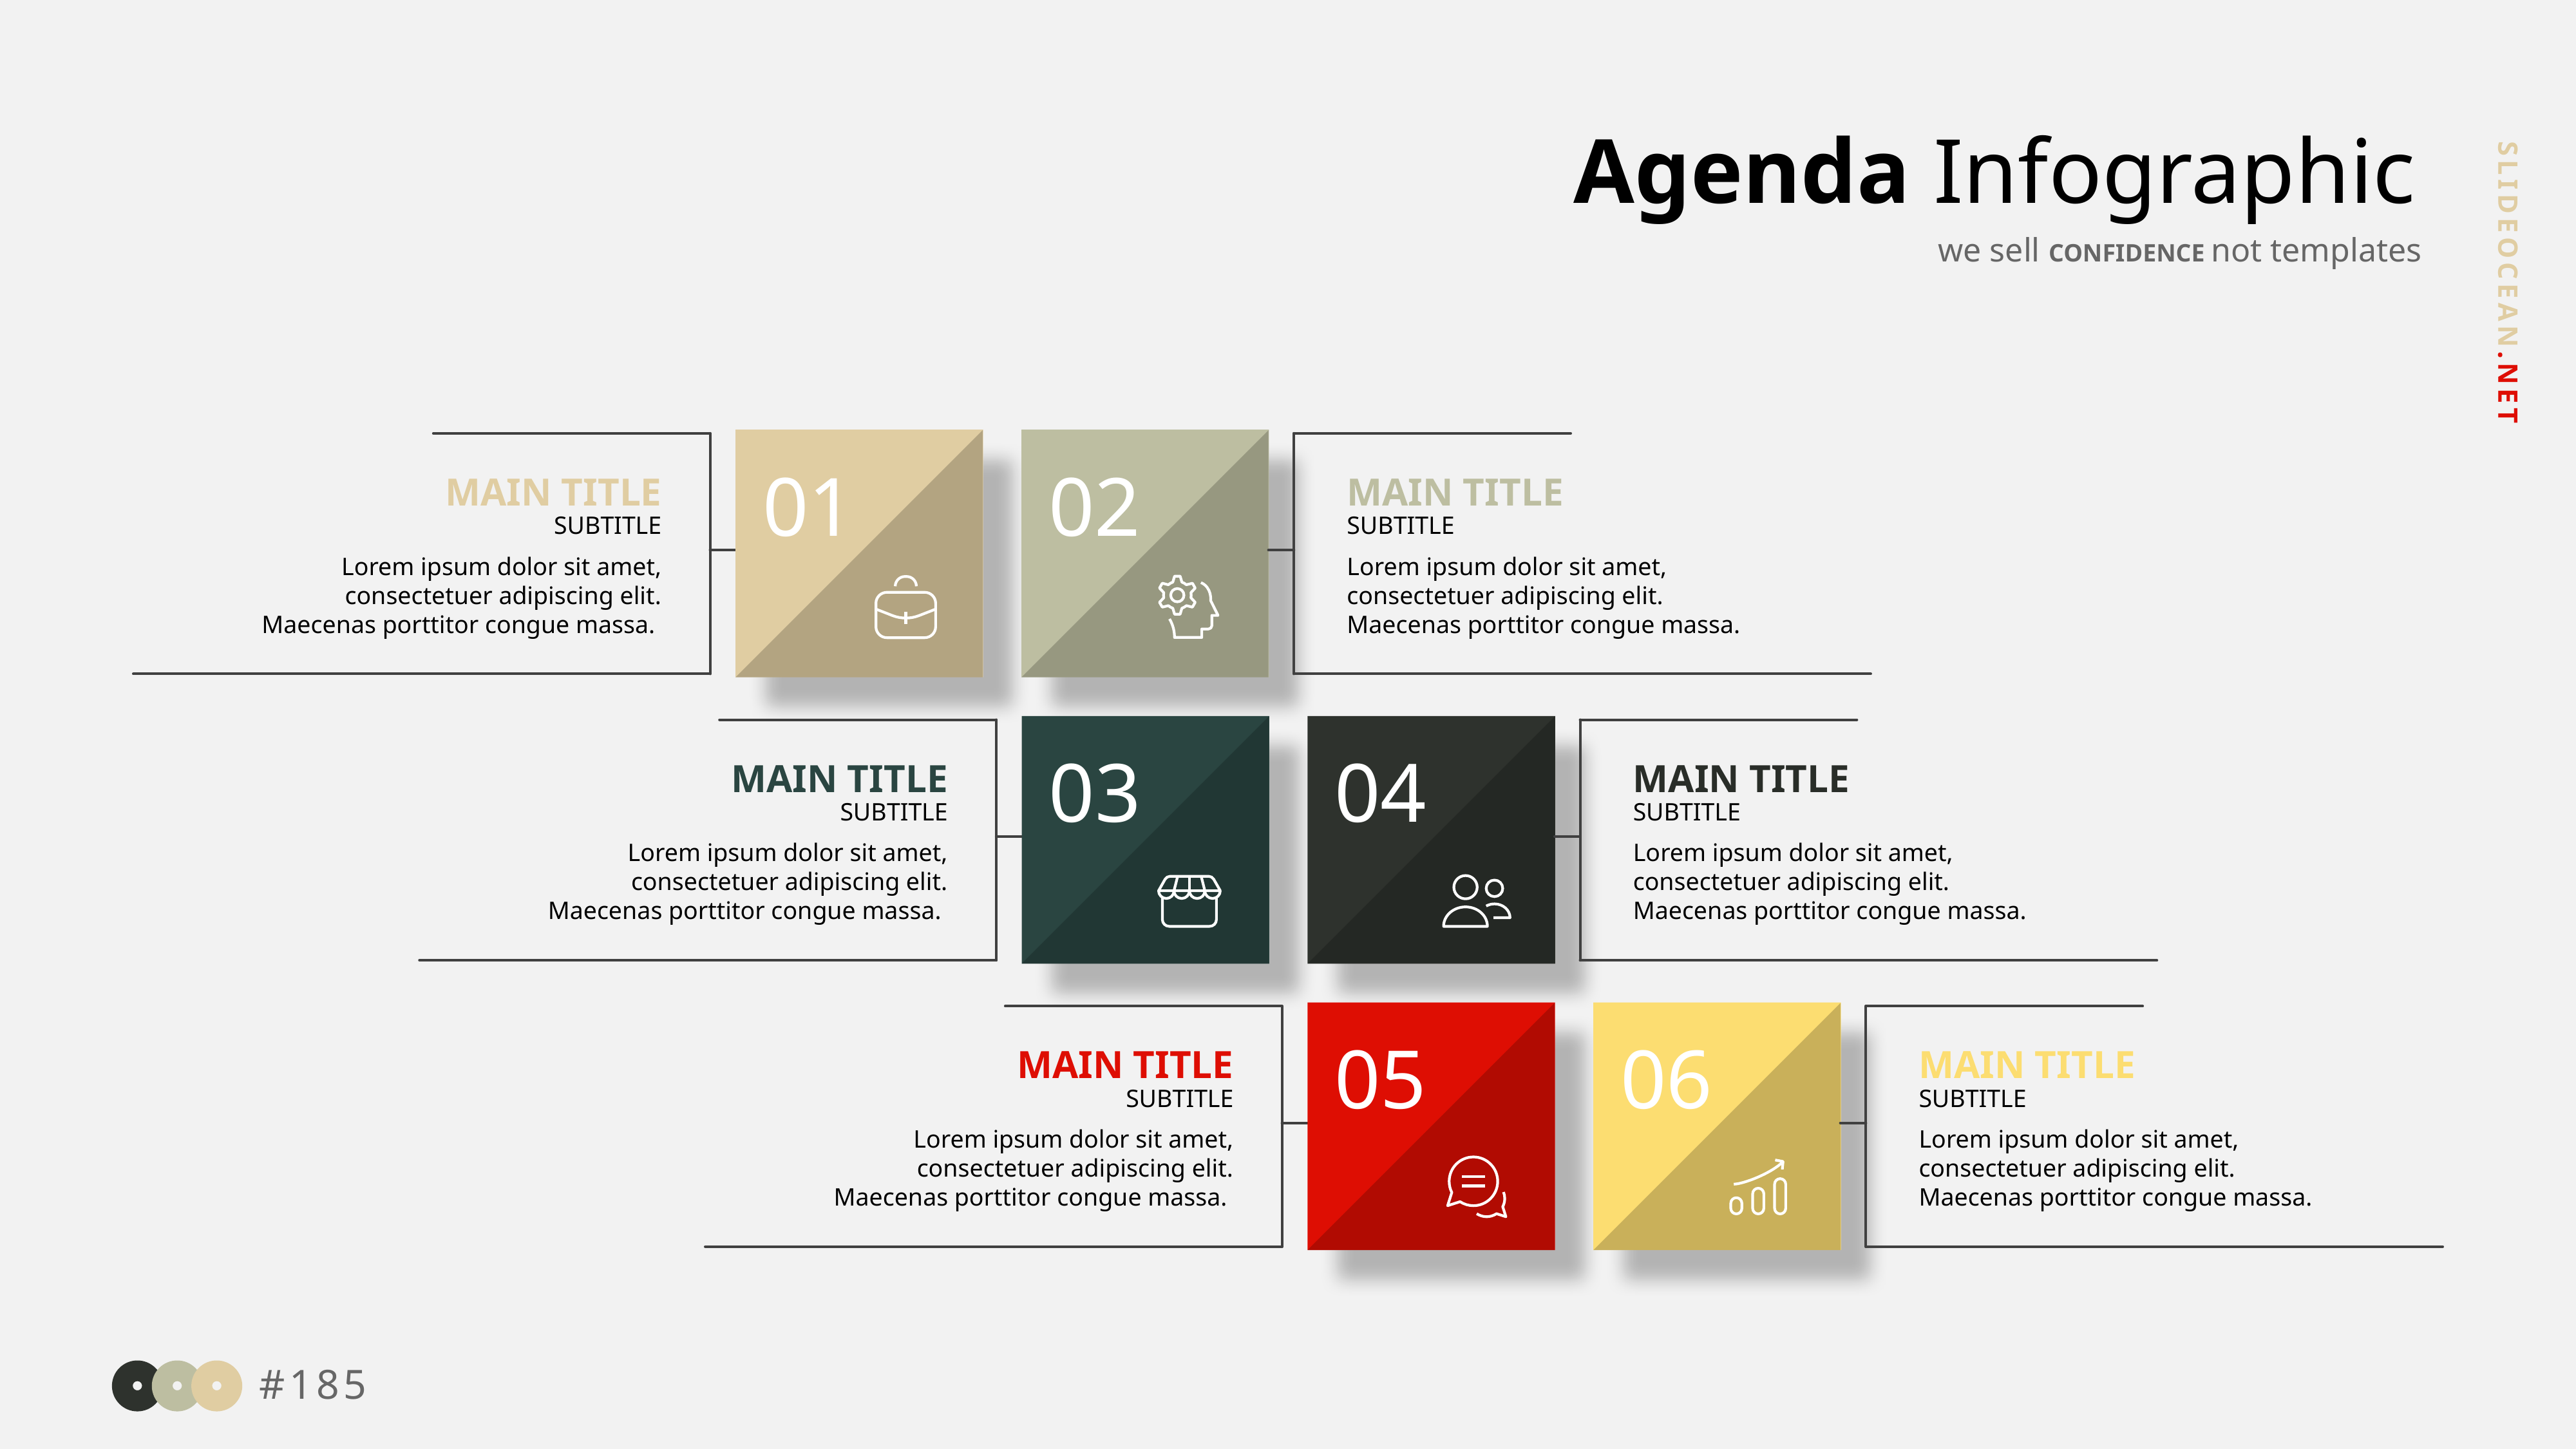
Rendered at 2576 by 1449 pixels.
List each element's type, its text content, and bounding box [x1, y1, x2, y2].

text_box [1268, 433, 1871, 674]
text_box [1337, 462, 1765, 645]
text_box Agenda Infographic [1564, 109, 2425, 226]
text_box #185 [259, 1359, 402, 1408]
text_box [1623, 749, 2051, 931]
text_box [419, 719, 1021, 961]
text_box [1909, 1035, 2337, 1217]
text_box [1307, 715, 1556, 964]
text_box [1021, 715, 1270, 964]
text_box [1554, 719, 2157, 961]
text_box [243, 462, 672, 645]
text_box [133, 433, 735, 674]
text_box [1593, 1002, 1842, 1251]
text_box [815, 1035, 1244, 1217]
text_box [1307, 1002, 1556, 1251]
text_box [1840, 1005, 2443, 1247]
text_box we sell CONFIDENCE not templates [1637, 229, 2443, 269]
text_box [705, 1005, 1307, 1247]
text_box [530, 749, 958, 931]
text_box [1021, 429, 1270, 678]
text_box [735, 429, 984, 678]
